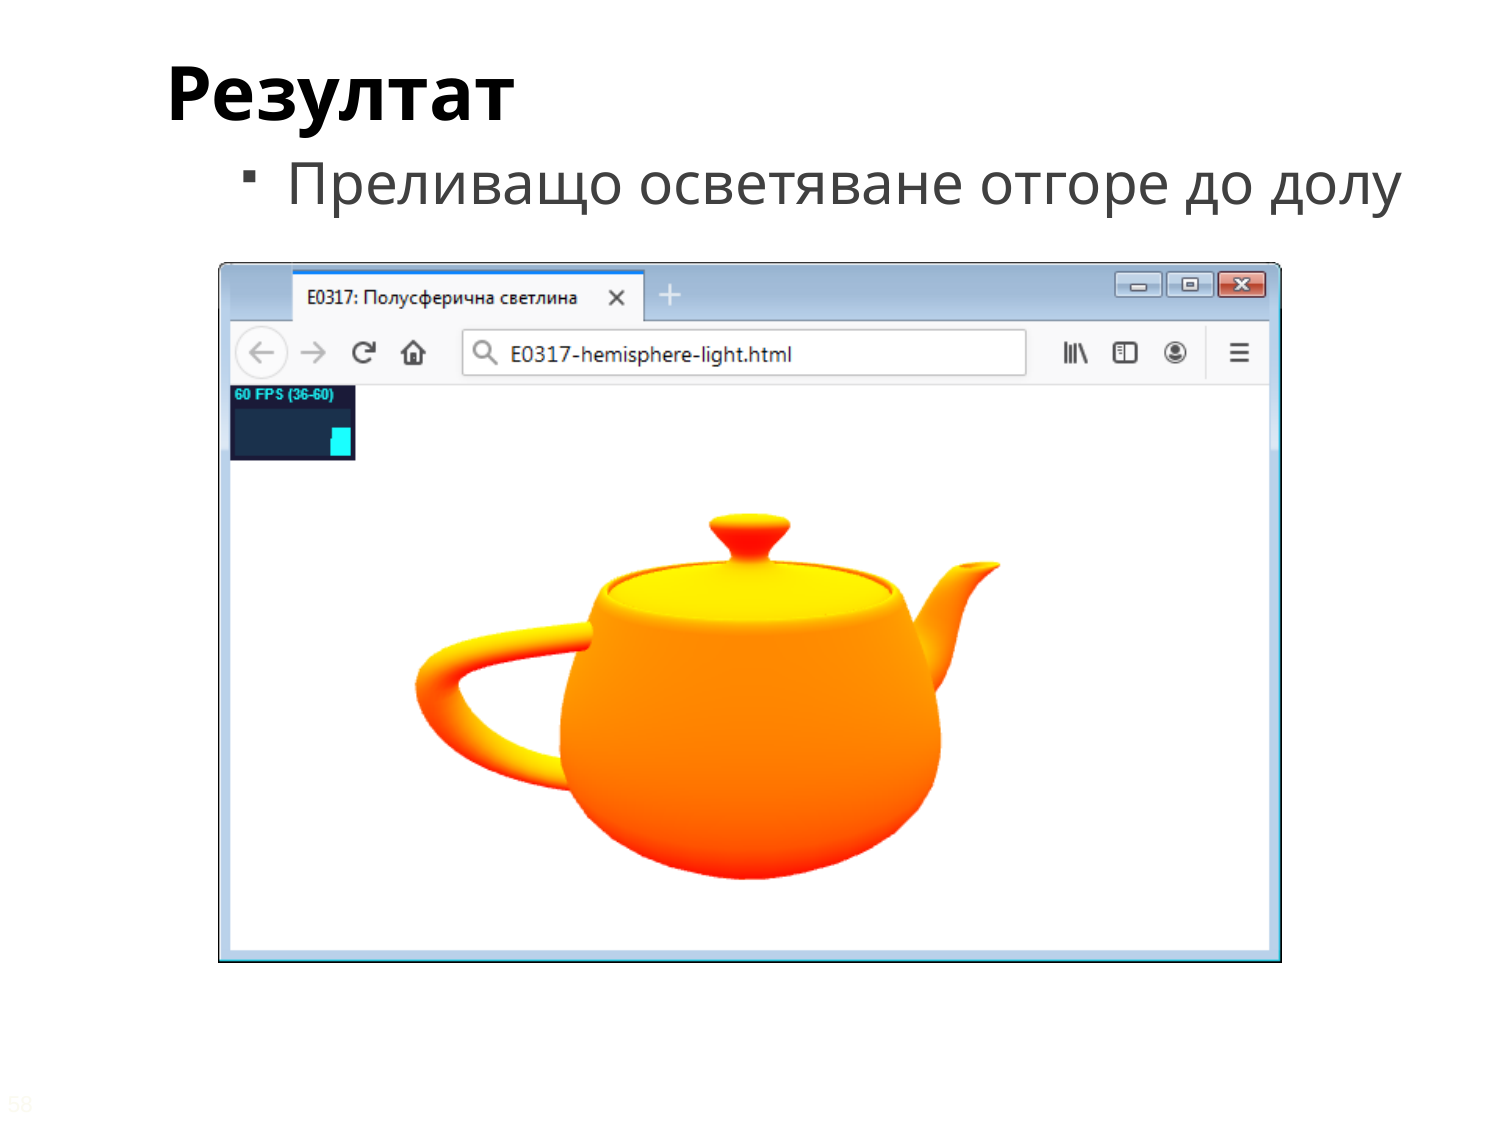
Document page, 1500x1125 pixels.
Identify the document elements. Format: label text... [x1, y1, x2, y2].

picture [218, 262, 1282, 963]
list Резултат Преливащо осветяване отгоре до долу [150, 37, 1488, 1113]
